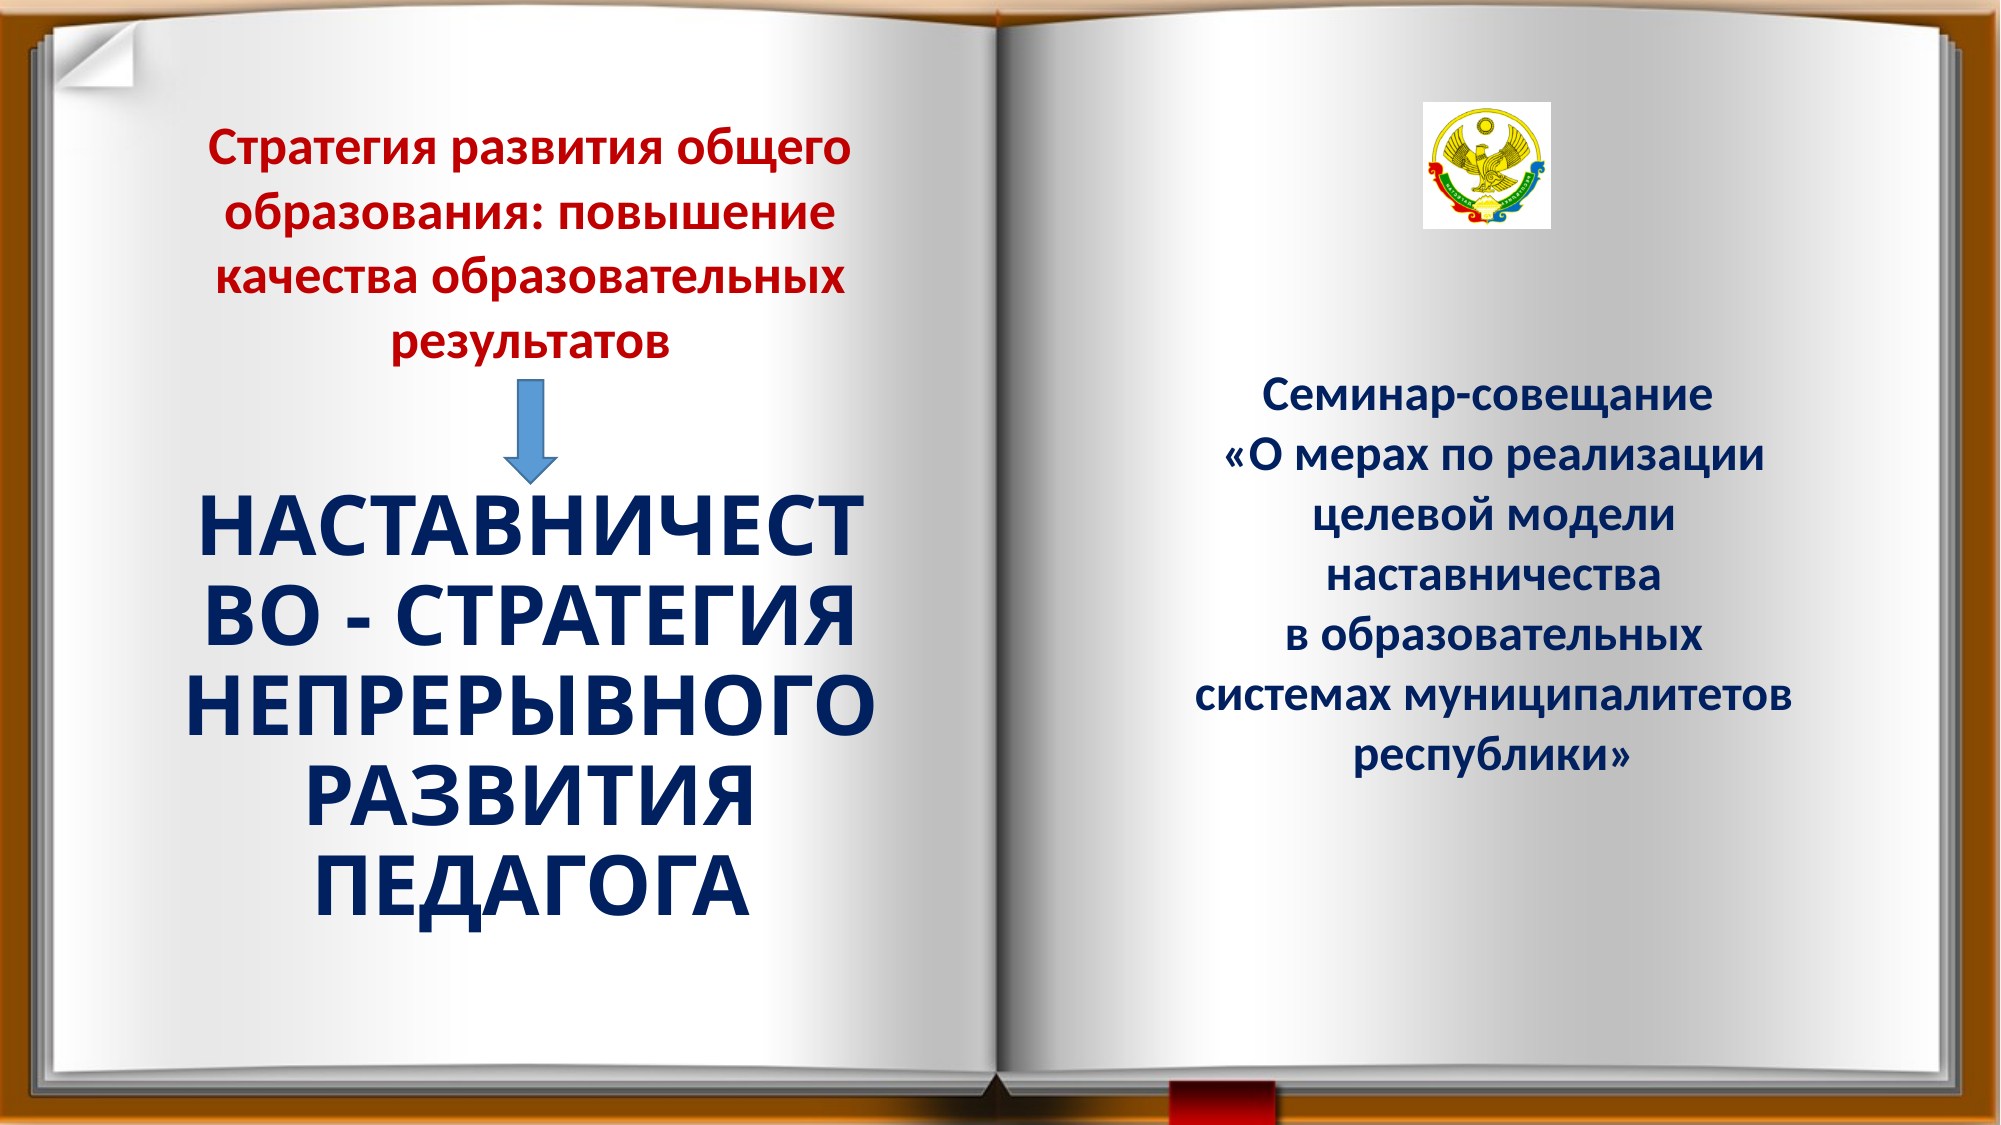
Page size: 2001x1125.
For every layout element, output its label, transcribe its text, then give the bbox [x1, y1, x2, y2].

text_box НАСТАВНИЧЕСТВО - СТРАТЕГИЯ НЕПРЕРЫВНОГО РАЗВИТИЯ ПЕДАГОГА [154, 476, 907, 942]
text_box [502, 379, 559, 485]
text_box Семинар-совещание «О мерах по реализации целевой модели наставничества в образовательных системах муниципалитетов республики» [1169, 352, 1819, 848]
text_box Стратегия развития общего образования: повышение качества образовательных результатов [154, 102, 907, 378]
picture [0, 0, 2001, 1125]
